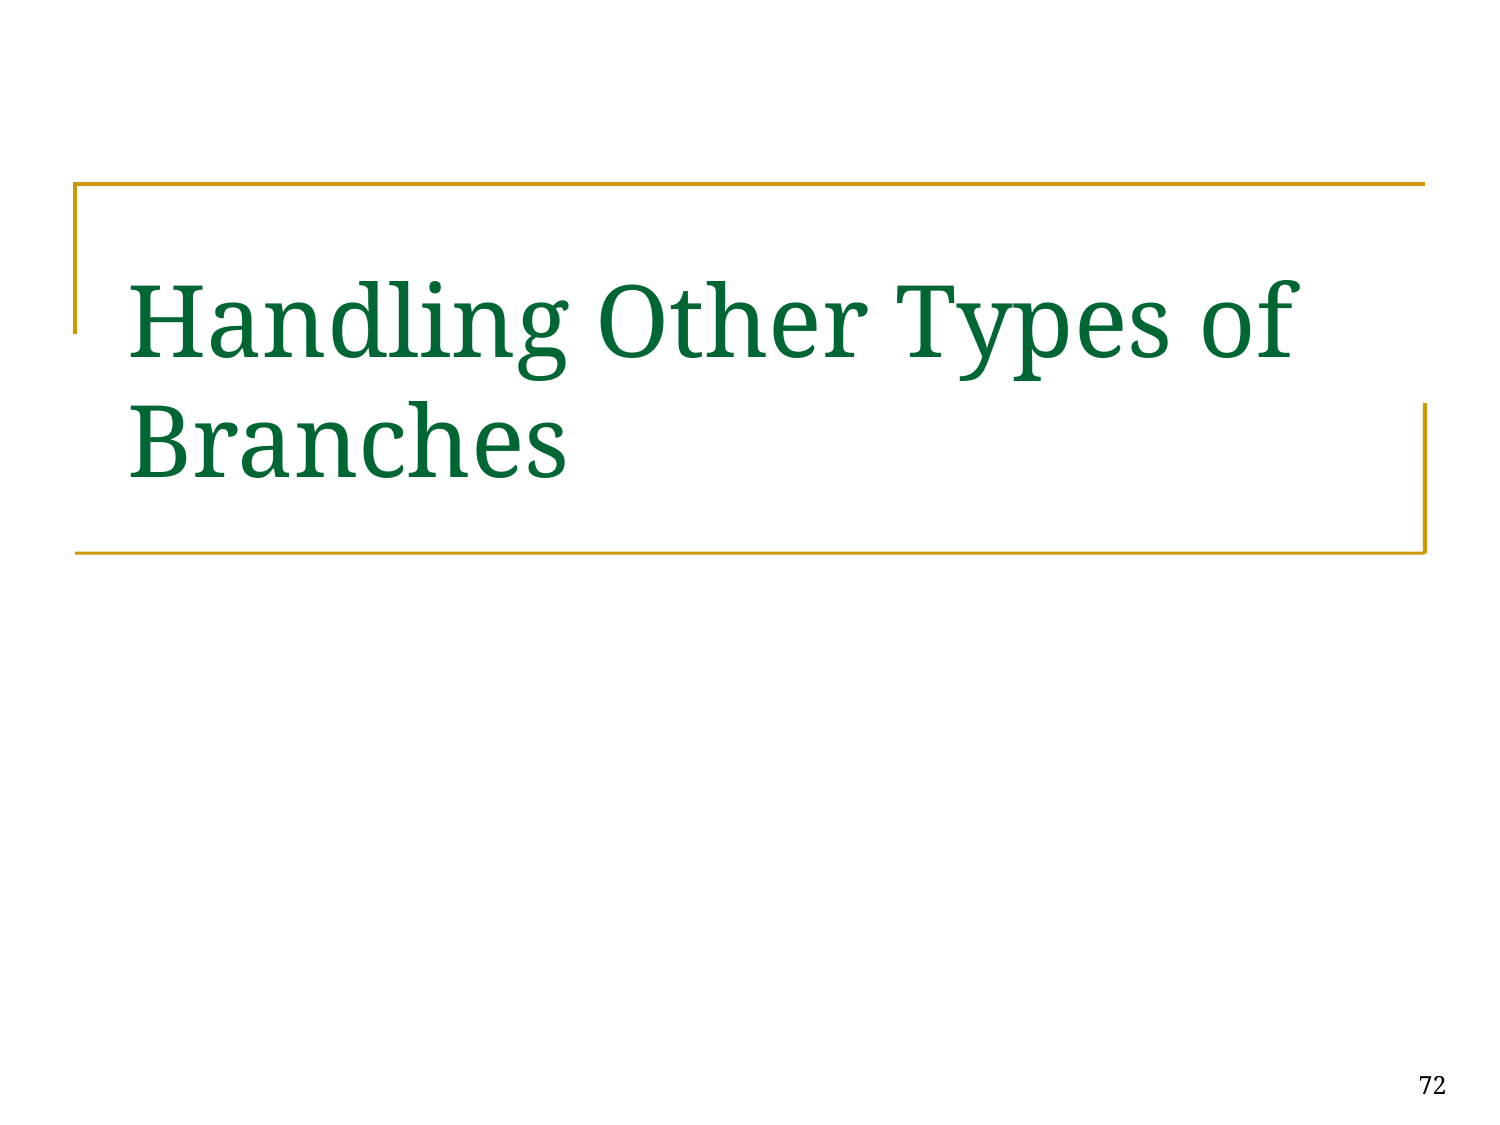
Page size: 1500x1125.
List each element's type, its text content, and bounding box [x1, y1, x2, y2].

slide_number 72 [1111, 1036, 1462, 1112]
title Handling Other Types of Branches [112, 249, 1438, 538]
